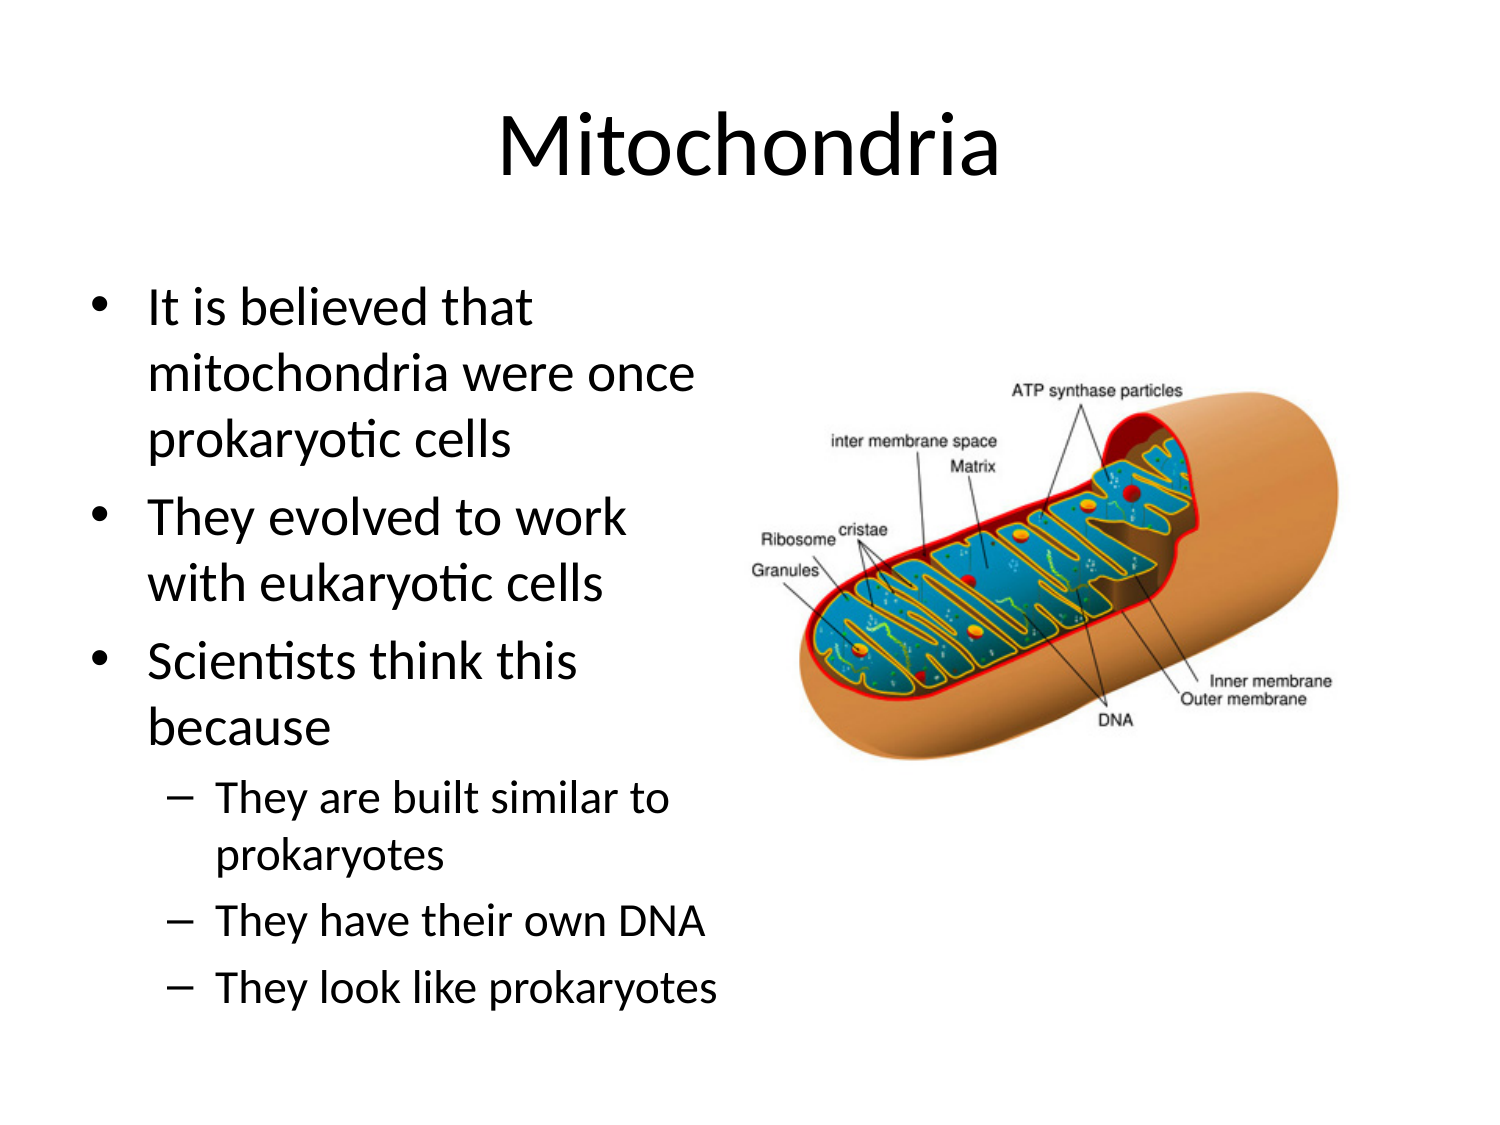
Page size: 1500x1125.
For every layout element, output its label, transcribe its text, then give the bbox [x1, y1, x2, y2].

picture [737, 337, 1358, 776]
list It is believed that mitochondria were once prokaryotic cells They evolved to work with eukaryotic cells Scientists think this because They are built similar to prokaryotes They have their own DNA They look like prokaryotes [75, 262, 738, 1075]
title Mitochondria [75, 45, 1425, 233]
